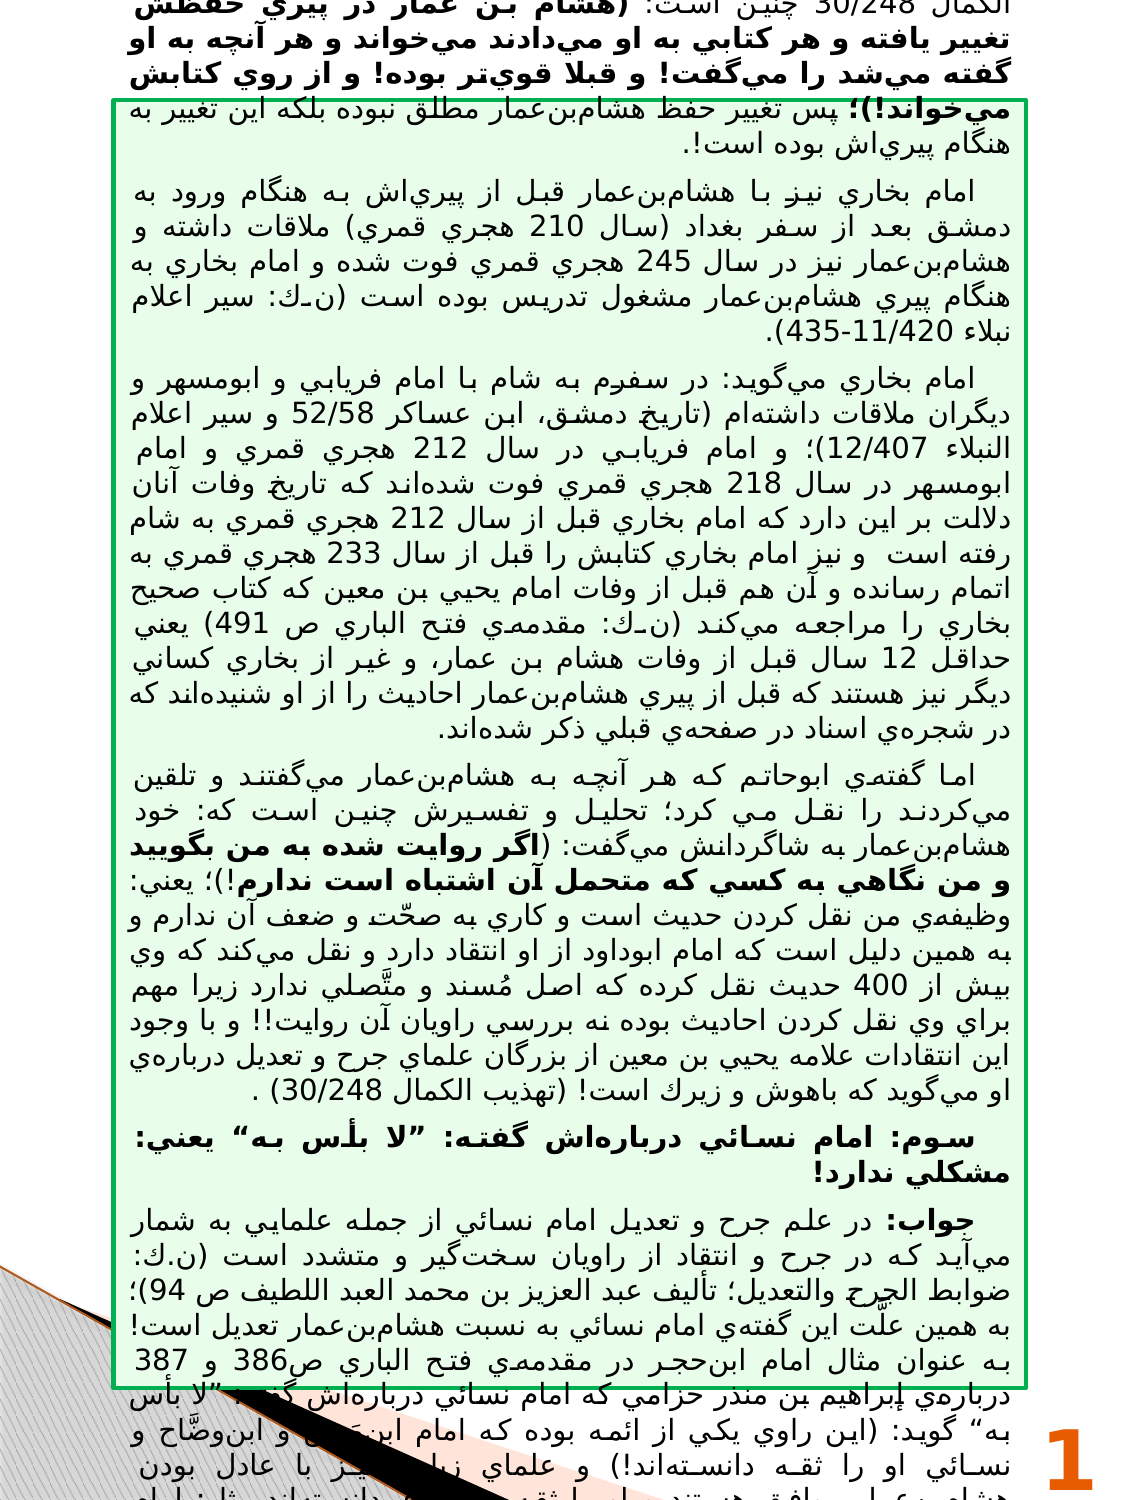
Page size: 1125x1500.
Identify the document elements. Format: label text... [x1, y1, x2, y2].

text_box [199, 1390, 399, 1500]
text_box دوم: ابوحاتم رازي درباره‌اش گفته: (صدوق است و حفظ وي تغيير يافته است). جواب: گفته‌ي ابوحاتم در نقل سابق ناقص است و كامل آن در تهذيب الكمال 30/248 چنين است: (هشام بن عمار در پيري حفظش تغيير يافته و هر كتابي به او مي‌دادند مي‌خواند و هر آنچه به او گفته مي‌شد را مي‌گفت! و قبلا قوي‌تر بوده! و از روي كتابش مي‌خواند!)؛ پس تغيير حفظ هشام‌بن‌عمار مطلق نبوده بلكه اين تغيير به هنگام پيري‌اش بوده است!. امام بخاري نيز با هشام‌بن‌عمار قبل از پيري‌اش به هنگام ورود به دمشق بعد از سفر بغداد (سال 210 هجري قمري) ملاقات داشته و هشام‌بن‌عمار نيز در سال 245 هجري قمري فوت شده و امام بخاري به هنگام پيري هشام‌بن‌عمار مشغول تدريس بوده است (ن.ك: سير اعلام نبلاء 11/420-435). امام بخاري مي‌گويد: در سفرم به شام با امام فريابي و ابومسهر و ديگران ملاقات داشته‌ام (تاريخ دمشق، ابن عساكر 52/58 و سير اعلام النبلاء 12/407)؛ و امام فريابي در سال 212 هجري قمري و امام ابومسهر در سال 218 هجري قمري فوت شده‌اند كه تاريخ وفات آنان دلالت بر اين دارد كه امام بخاري قبل از سال 212 هجري قمري به شام رفته است و نيز امام بخاري كتابش را قبل از سال 233 هجري قمري به اتمام رسانده و آن هم قبل از وفات امام يحيي بن معين كه كتاب صحيح بخاري را مراجعه مي‌كند (ن.ك: مقدمه‌ي فتح الباري ص 491) يعني حداقل 12 سال قبل از وفات هشام بن عمار، و غير از بخاري كساني ديگر نيز هستند كه قبل از پيري هشام‌بن‌عمار احاديث را از او شنيده‌اند كه در شجره‌ي اسناد در صفحه‌ي قبلي ذكر شده‌اند. اما گفته‌ي ابوحاتم كه هر آنچه به هشام‌بن‌عمار مي‌گفتند و تلقين مي‌كردند را نقل مي كرد؛ تحليل و تفسيرش چنين است كه: خود هشام‌بن‌عمار به شاگردانش مي‌گفت: (اگر روايت شده به من بگوييد و من نگاهي به كسي كه متحمل آن اشتباه است ندارم!)؛ يعني: وظيفه‌ي من نقل كردن حديث است و كاري به صحّت و ضعف آن ندارم و به همين دليل است كه امام ابوداود از او انتقاد دارد و نقل مي‌كند كه وي بيش از 400 حديث نقل كرده كه اصل مُسند و متَّصلي ندارد زيرا مهم براي وي نقل كردن احاديث بوده نه بررسي راويان آن روايت!! و با وجود اين انتقادات علامه يحيي بن معين از بزرگان علماي جرح و تعديل دربار‌ه‌ي او مي‌گويد كه باهوش و زيرك است! (تهذيب الكمال 30/248) . سوم: امام نسائي درباره‌‌اش گفته: ”لا بأس به“ يعني: مشكلي ندارد! جواب: در علم جرح و تعديل امام نسائي از جمله علمايي به شمار مي‌آيد كه در جرح و انتقاد از راويان سخت‌گير و متشدد است (ن.ك: ضوابط الجرح والتعديل؛ تأليف عبد العزيز بن محمد العبد اللطيف ص 94)؛ به همين علَّت اين گفته‌ي امام نسائي به نسبت هشام‌بن‌عمار تعديل است! به عنوان مثال امام ابن‌حجر در مقدمه‌ي فتح الباري ص386 و 387 درباره‌ي إبراهيم بن منذر حزامي كه امام نسائي درباره‌اش گفته: ”لا بأس به“ گويد: (اين راوي يكي از ائمه بوده كه امام ابن‌مَعين و ابن‌وضَّاح و نسائي او را ثقه دانسته‌اند!) و علماي زيادي نيز با عادل بودن هشام‌بن‌عمار موافق هستند و او را ثقه و صدوق دانسته‌اند مثل: امام بخاري كه احاديثش را در كتاب صحيحش ذكر كرده و يحيي بن معين و عجلي و ابن‌حبان و دارقطني و ابن‌حجر و خليلي و ذهبي ... (ن.ك: تهذيب الكمال 30/247 و ثقات، عجلي 2/332). [111, 98, 1028, 1390]
text_box 16 [999, 1399, 1125, 1500]
text_box [3, 1276, 111, 1340]
